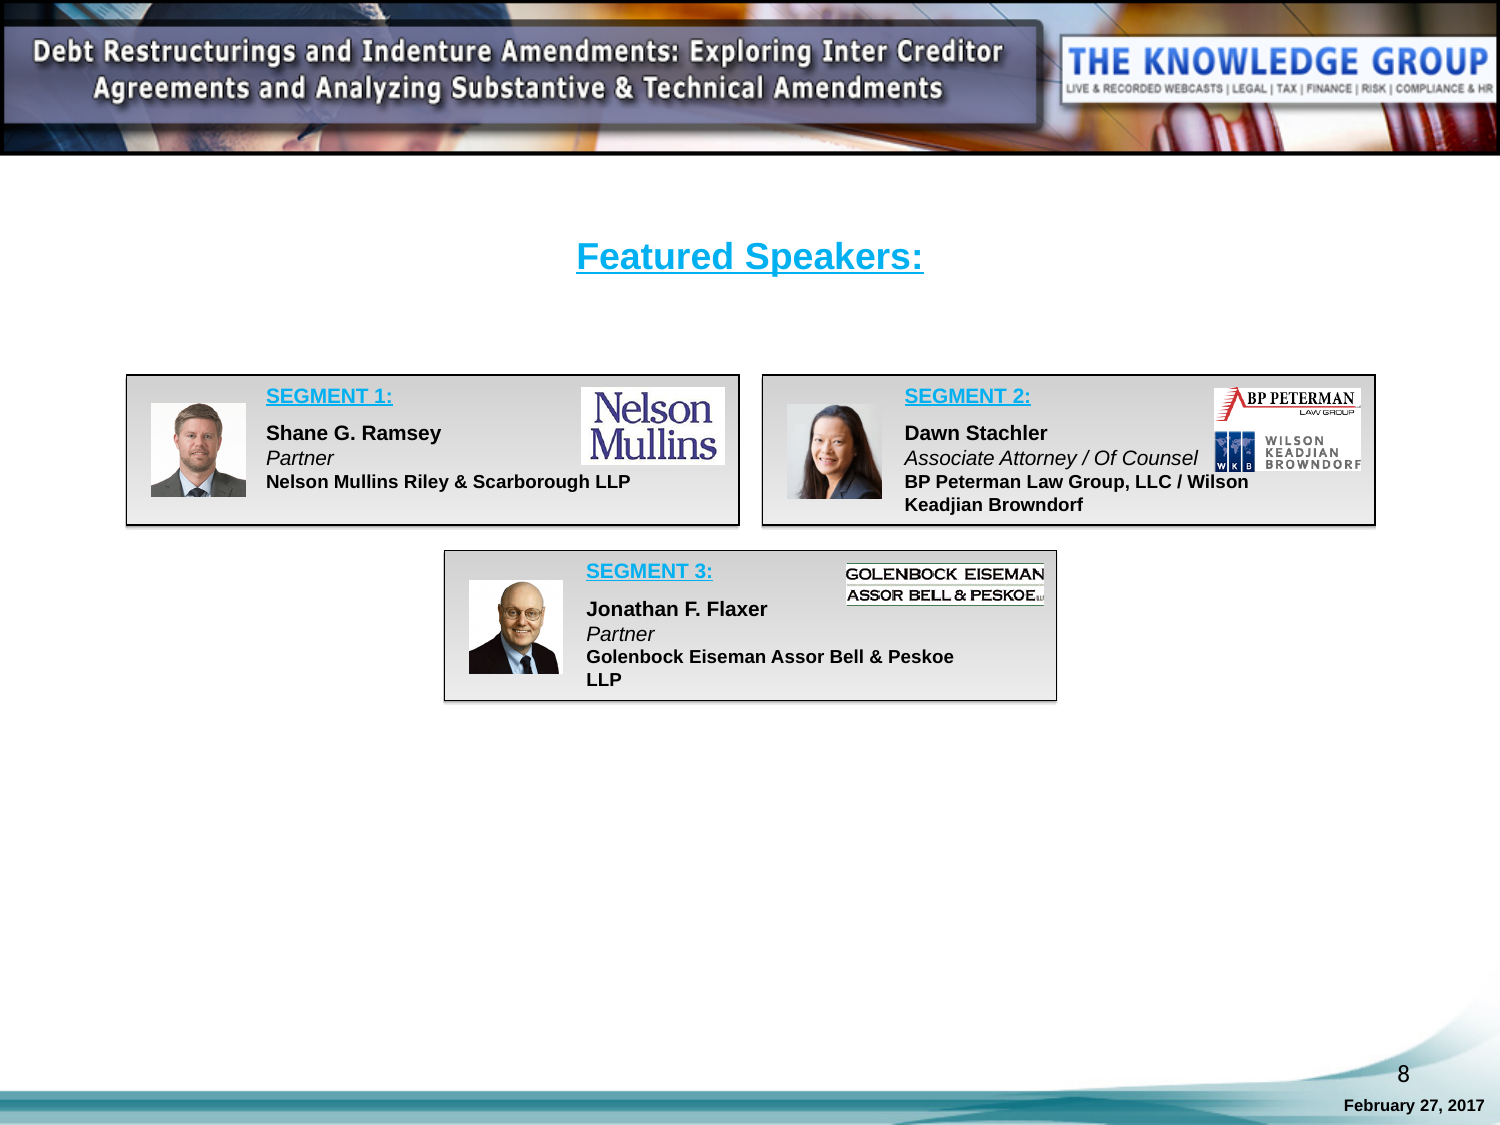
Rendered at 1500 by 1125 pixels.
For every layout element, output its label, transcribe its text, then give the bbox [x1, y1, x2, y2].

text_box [126, 374, 740, 526]
text_box Featured Speakers: [0, 224, 1500, 285]
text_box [443, 550, 1057, 701]
text_box February 27, 2017 [1100, 1087, 1500, 1123]
picture [0, 0, 1500, 224]
slide_number 8 [1074, 1042, 1425, 1103]
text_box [762, 374, 1376, 526]
picture [0, 285, 1500, 1125]
